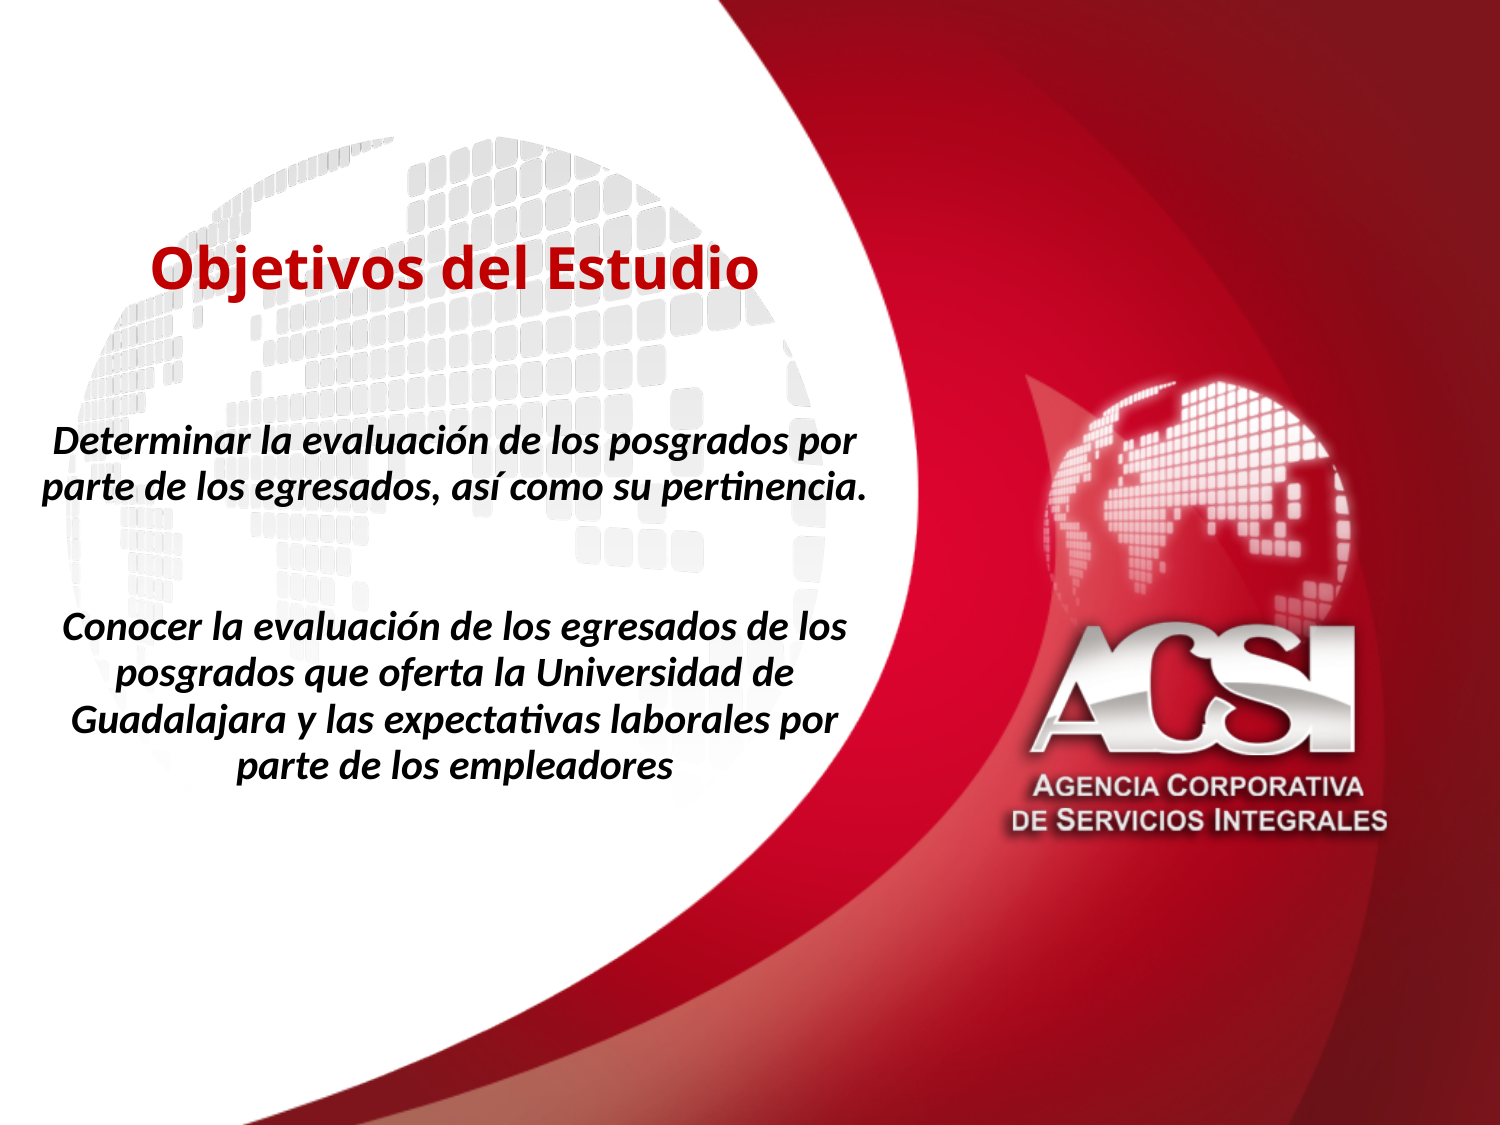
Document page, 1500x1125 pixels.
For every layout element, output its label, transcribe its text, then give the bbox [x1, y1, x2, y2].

picture [0, 0, 1500, 1125]
text_box Determinar la evaluación de los posgrados por parte de los egresados, así como su pertinencia. Conocer la evaluación de los egresados de los posgrados que oferta la Universidad de Guadalajara y las expectativas laborales por parte de los empleadores [17, 409, 893, 797]
text_box Objetivos del Estudio [42, 224, 868, 309]
